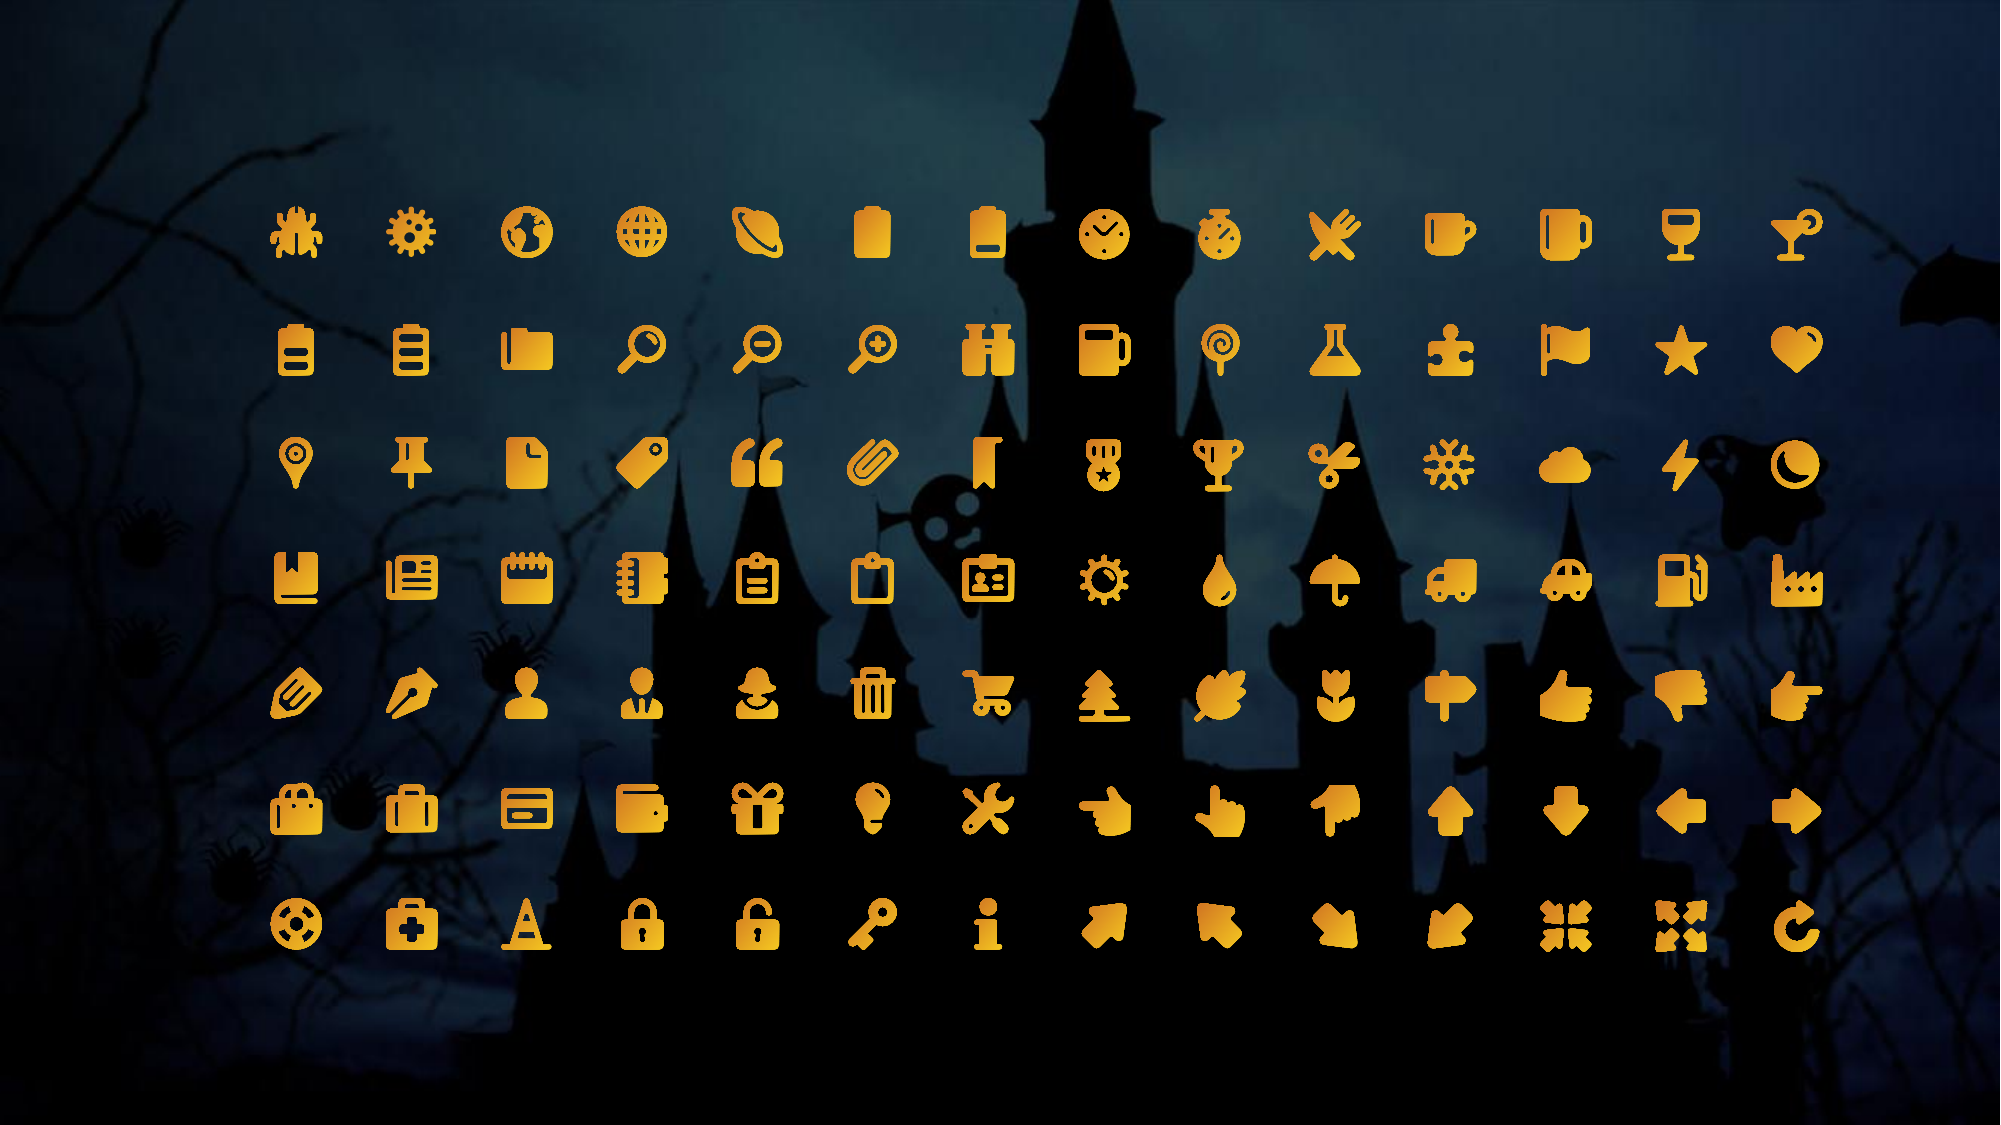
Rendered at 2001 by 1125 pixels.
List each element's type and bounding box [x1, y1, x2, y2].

text_box [1656, 788, 1706, 834]
text_box [1428, 324, 1474, 376]
text_box [1655, 900, 1680, 925]
text_box [616, 784, 668, 833]
text_box [270, 782, 323, 835]
text_box [1197, 903, 1242, 949]
text_box [1655, 554, 1708, 607]
text_box [962, 554, 1015, 602]
text_box [847, 439, 899, 486]
text_box [738, 667, 776, 707]
text_box [1309, 209, 1361, 261]
text_box [1308, 442, 1360, 489]
text_box [1568, 928, 1592, 952]
text_box [1539, 447, 1591, 483]
text_box [393, 324, 429, 376]
text_box [1428, 786, 1474, 836]
text_box [854, 206, 891, 258]
text_box [1309, 324, 1361, 376]
text_box [1771, 326, 1823, 373]
text_box [1427, 903, 1473, 949]
text_box [1198, 209, 1241, 260]
text_box [621, 898, 664, 950]
text_box [1655, 325, 1708, 375]
text_box [1310, 785, 1360, 837]
text_box [1317, 670, 1355, 722]
text_box [1540, 928, 1564, 952]
text_box [1541, 324, 1590, 376]
text_box [1193, 439, 1244, 492]
text_box [1079, 670, 1131, 722]
text_box [1540, 209, 1592, 261]
text_box [1079, 209, 1130, 260]
text_box [616, 437, 668, 489]
text_box [501, 898, 552, 950]
text_box [759, 438, 783, 487]
text_box [1080, 554, 1129, 606]
text_box [1771, 671, 1823, 721]
text_box [736, 552, 779, 604]
text_box [1774, 900, 1820, 952]
text_box [848, 898, 897, 950]
text_box [970, 206, 1006, 258]
text_box [1771, 554, 1823, 607]
text_box [1540, 559, 1592, 601]
text_box [1771, 209, 1823, 261]
text_box [848, 325, 897, 374]
text_box [386, 898, 438, 950]
text_box [270, 898, 322, 950]
text_box [974, 919, 1003, 950]
text_box [278, 324, 314, 376]
text_box [736, 700, 779, 719]
text_box [1543, 786, 1589, 836]
picture [0, 0, 2000, 1125]
text_box [1540, 900, 1564, 925]
text_box [621, 698, 663, 719]
text_box [505, 667, 548, 719]
text_box [1309, 554, 1360, 607]
text_box [1771, 440, 1820, 489]
text_box [270, 206, 323, 258]
text_box [732, 325, 782, 374]
text_box [731, 782, 784, 835]
text_box [501, 788, 553, 829]
text_box [1203, 554, 1237, 607]
text_box [501, 552, 553, 604]
text_box [386, 784, 438, 833]
text_box [1312, 903, 1358, 949]
text_box [386, 555, 438, 600]
text_box [736, 898, 780, 950]
text_box [1568, 900, 1592, 925]
text_box [1772, 788, 1822, 834]
text_box [270, 667, 323, 719]
text_box [979, 898, 997, 916]
text_box [1540, 670, 1592, 722]
text_box [850, 667, 896, 719]
text_box [1079, 324, 1131, 376]
text_box [1423, 439, 1475, 490]
text_box [1425, 670, 1477, 722]
text_box [617, 325, 666, 374]
text_box [1195, 785, 1245, 837]
text_box [1662, 209, 1700, 261]
text_box [851, 552, 894, 604]
text_box [973, 437, 1003, 489]
text_box [962, 670, 1015, 716]
text_box [501, 328, 553, 370]
text_box [1425, 213, 1477, 256]
text_box [616, 552, 668, 604]
text_box [1081, 903, 1127, 949]
text_box [279, 437, 313, 489]
text_box [506, 437, 548, 489]
text_box [391, 437, 432, 489]
text_box [1201, 324, 1240, 376]
text_box [501, 206, 553, 258]
text_box [1655, 670, 1708, 722]
text_box [731, 438, 755, 487]
text_box [630, 667, 654, 695]
text_box [1425, 559, 1477, 602]
text_box [962, 782, 1015, 835]
text_box [1194, 670, 1246, 722]
text_box [386, 206, 437, 257]
text_box [732, 207, 783, 258]
text_box [386, 667, 438, 719]
text_box [855, 782, 891, 835]
text_box [616, 206, 667, 257]
text_box [962, 324, 1015, 376]
text_box [1079, 786, 1131, 836]
text_box [274, 552, 318, 604]
text_box [1086, 439, 1121, 492]
text_box [1683, 928, 1708, 952]
text_box [1662, 439, 1699, 492]
text_box [1683, 900, 1708, 925]
text_box [1655, 928, 1680, 952]
